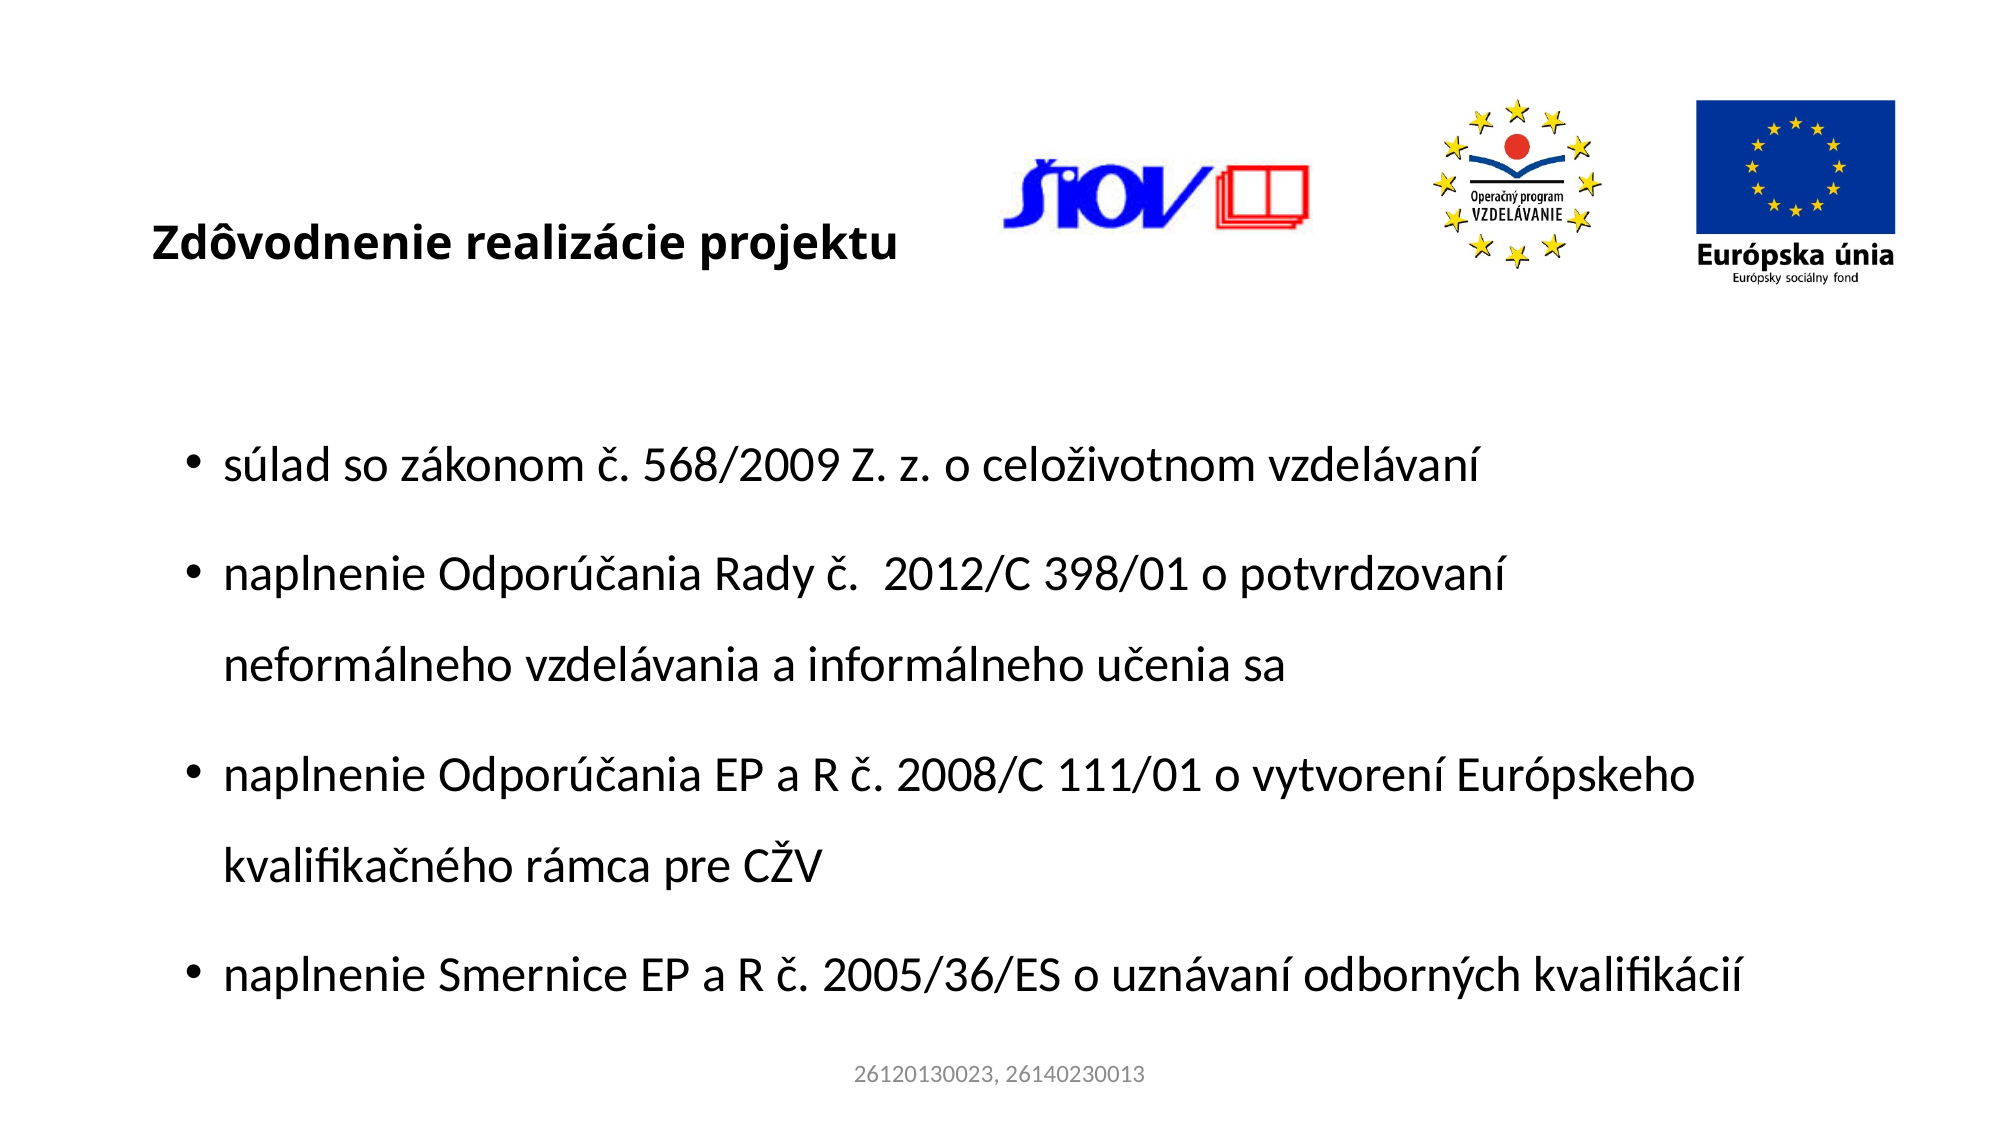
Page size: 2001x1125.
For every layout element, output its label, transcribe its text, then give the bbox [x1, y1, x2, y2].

picture [999, 109, 1313, 276]
list súlad so zákonom č. 568/2009 Z. z. o celoživotnom vzdelávaní naplnenie Odporúčania Rady č. 2012/C 398/01 o potvrdzovaní neformálneho vzdelávania a informálneho učenia sa naplnenie Odporúčania EP a R č. 2008/C 111/01 o vytvorení Európskeho kvalifikačného rámca pre CŽV naplnenie Smernice EP a R č. 2005/36/ES o uznávaní odborných kvalifikácií [169, 393, 1796, 1043]
picture [1692, 96, 1899, 289]
footer 26120130023, 26140230013 [662, 1042, 1338, 1103]
picture [1432, 98, 1603, 269]
title Zdôvodnenie realizácie projektu [137, 59, 1863, 278]
